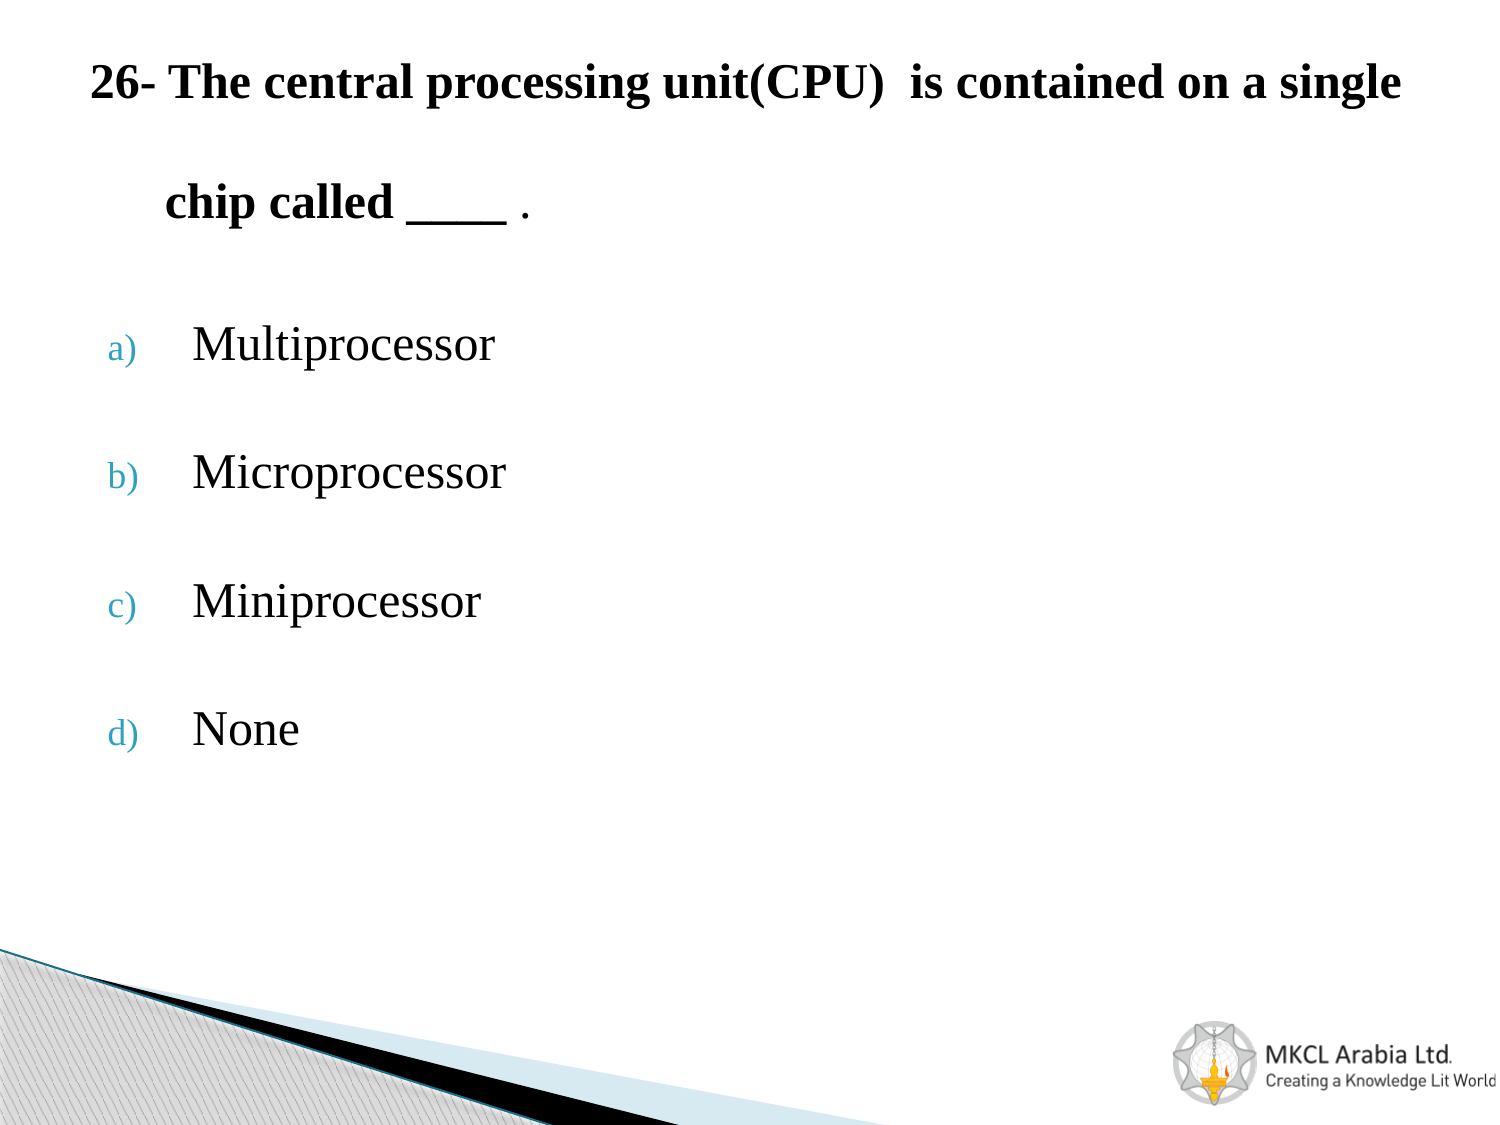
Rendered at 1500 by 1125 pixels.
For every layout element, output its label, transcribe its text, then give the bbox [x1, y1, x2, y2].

title 26- The central processing unit(CPU) is contained on a single chip called ____ . [75, 45, 1425, 233]
picture [1172, 1021, 1496, 1106]
list Multiprocessor Microprocessor Miniprocessor None [75, 243, 1425, 986]
